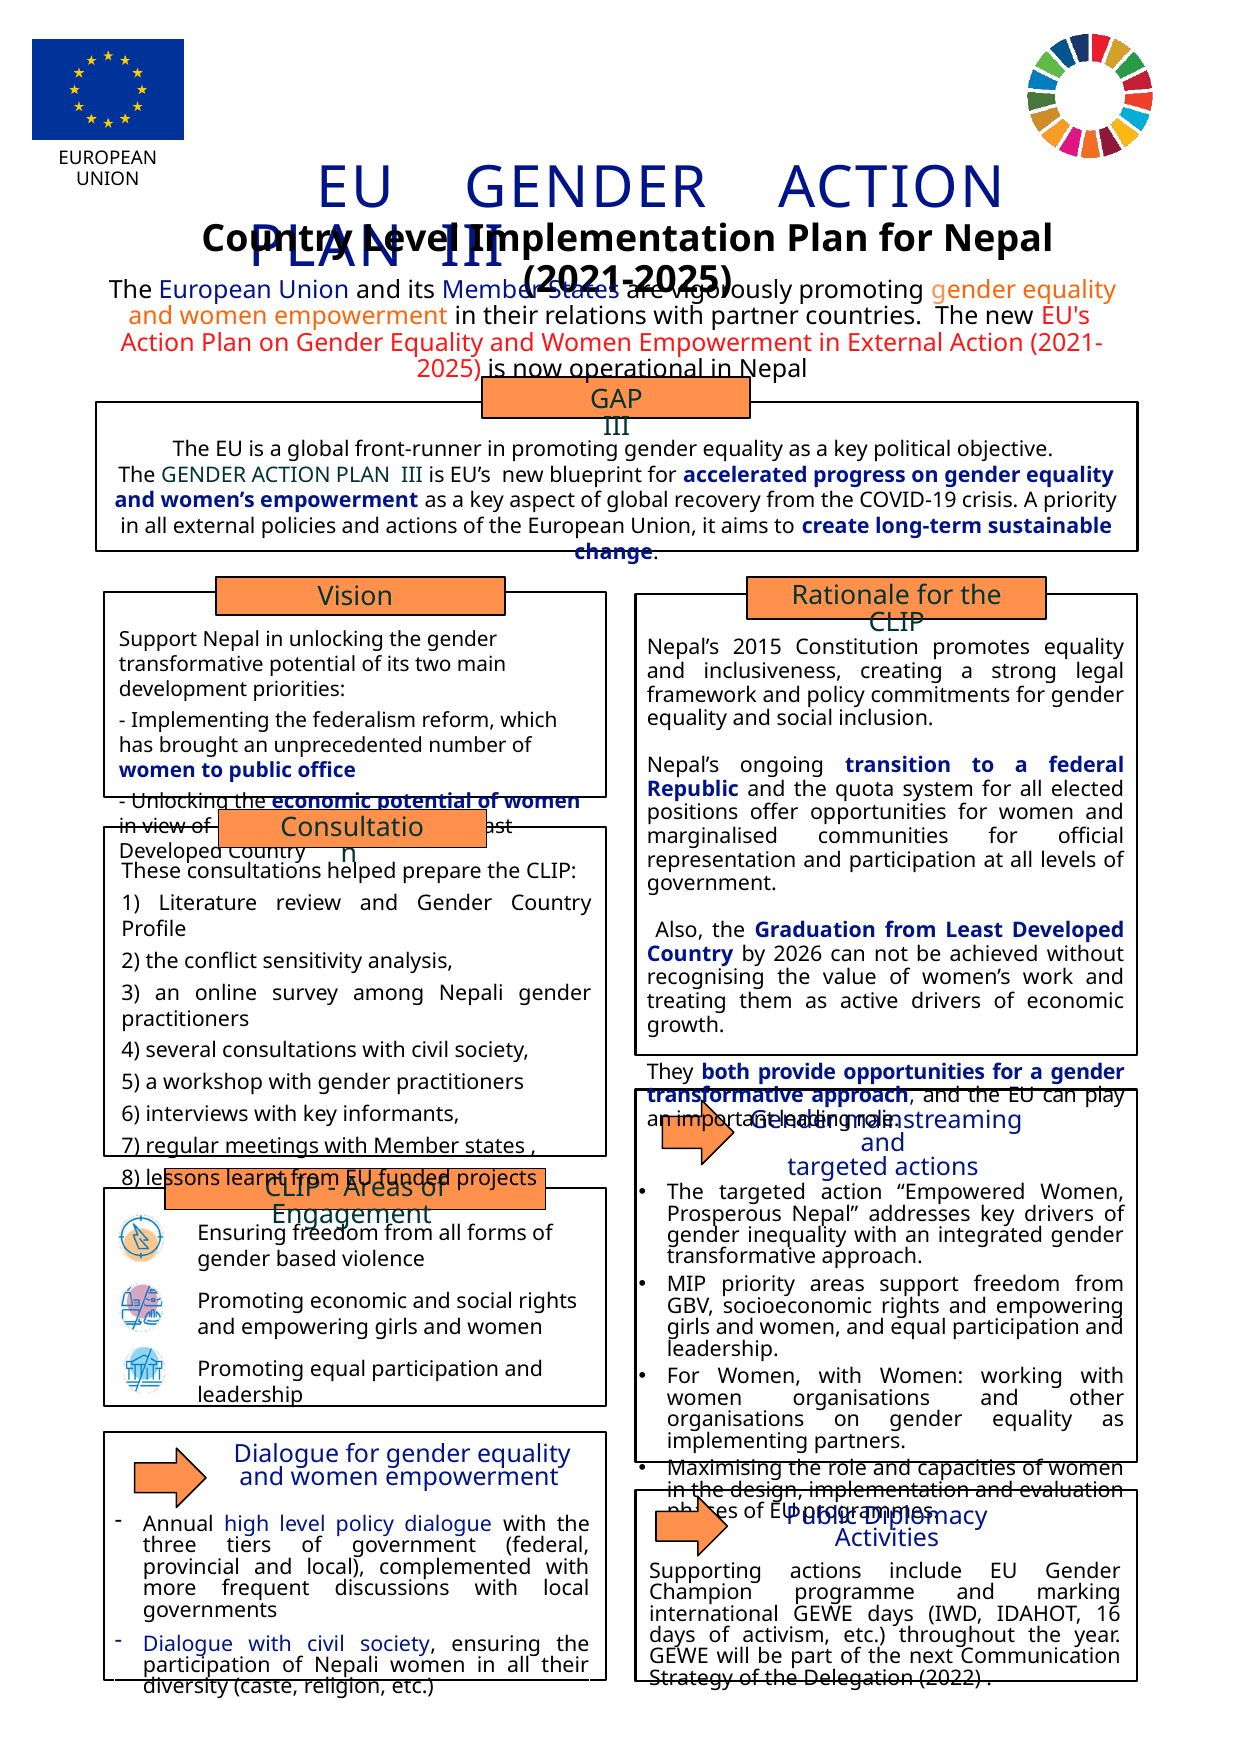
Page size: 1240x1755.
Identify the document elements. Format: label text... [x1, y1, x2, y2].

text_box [95, 376, 1138, 552]
picture [31, 39, 184, 141]
text_box EU GENDER ACTION PLAN III [248, 160, 1008, 218]
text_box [635, 1089, 1138, 1462]
text_box The European Union and its Member States are vigorously promoting gender equality and women empowerment in their relations with partner countries. The new EU's Action Plan on Gender Equality and Women Empowerment in External Action (2021-2025) is now operational in Nepal [90, 277, 1135, 381]
picture [1024, 30, 1155, 162]
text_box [634, 1489, 1138, 1682]
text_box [103, 808, 608, 1157]
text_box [103, 1168, 607, 1406]
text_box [103, 1431, 607, 1681]
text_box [635, 576, 1138, 1056]
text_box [103, 576, 607, 798]
text_box EUROPEAN UNION [35, 148, 181, 189]
text_box Country Level Implementation Plan for Nepal (2021-2025) [168, 218, 1088, 277]
